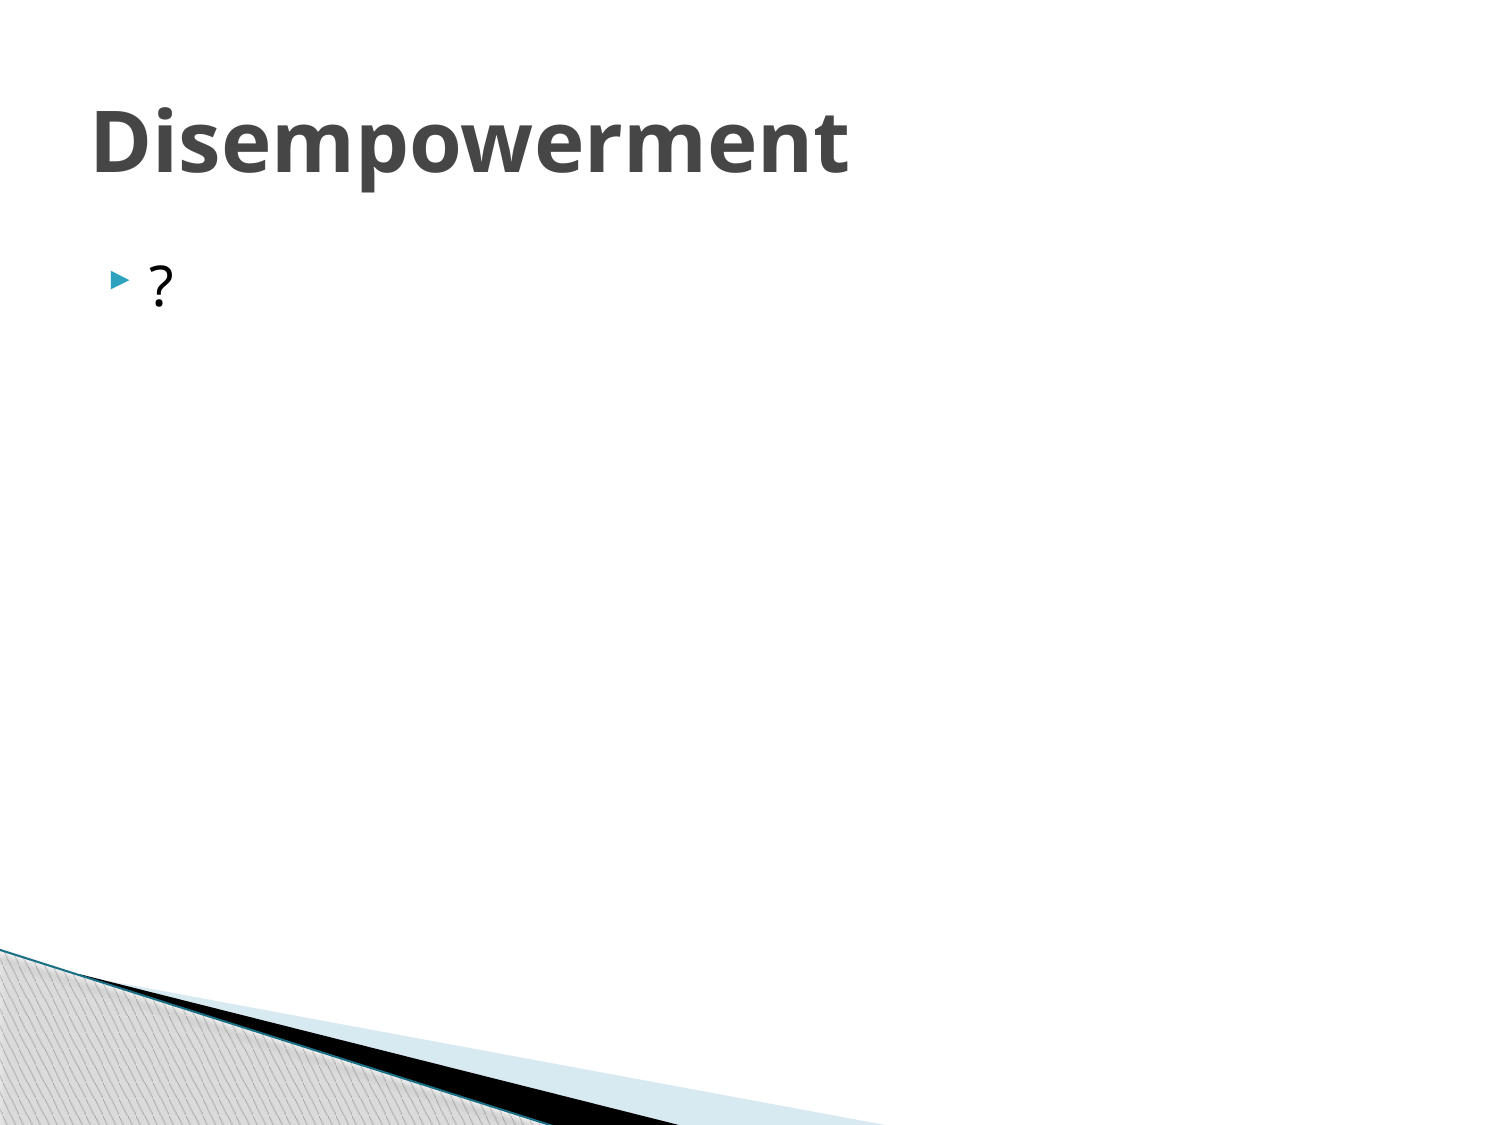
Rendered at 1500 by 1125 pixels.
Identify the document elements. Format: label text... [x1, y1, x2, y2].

title Disempowerment [75, 45, 1425, 233]
list ? [75, 243, 1425, 986]
